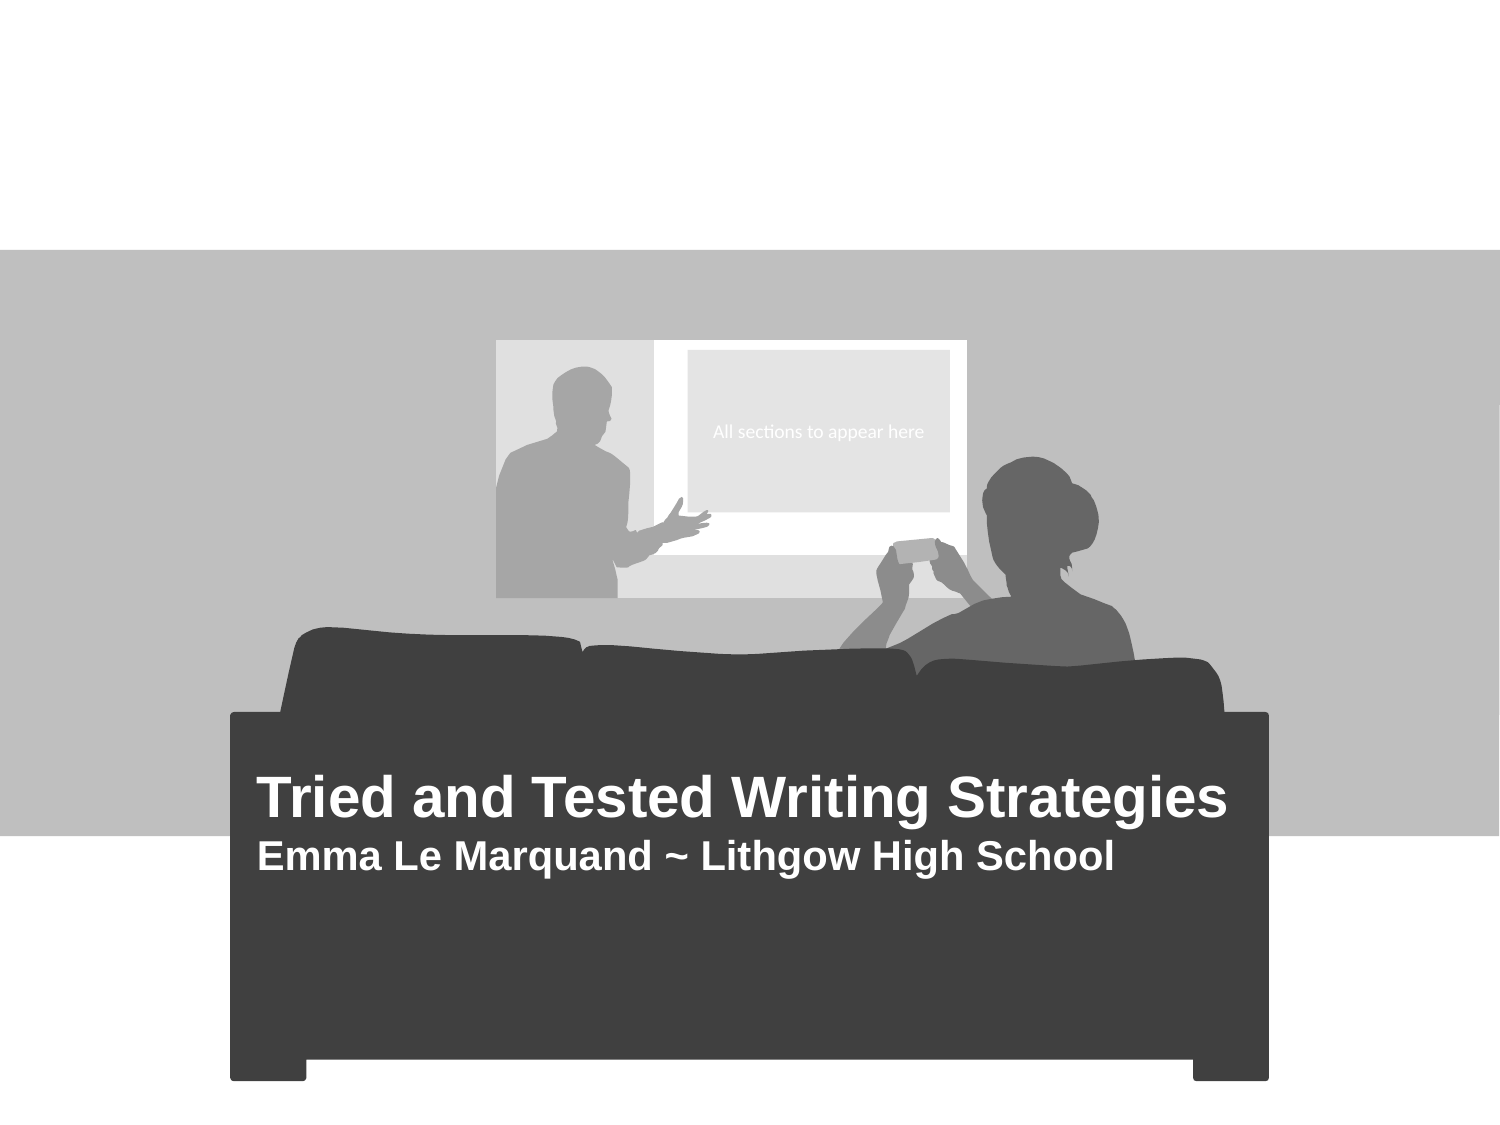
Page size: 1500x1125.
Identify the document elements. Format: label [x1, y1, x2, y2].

picture [0, 249, 1500, 1082]
